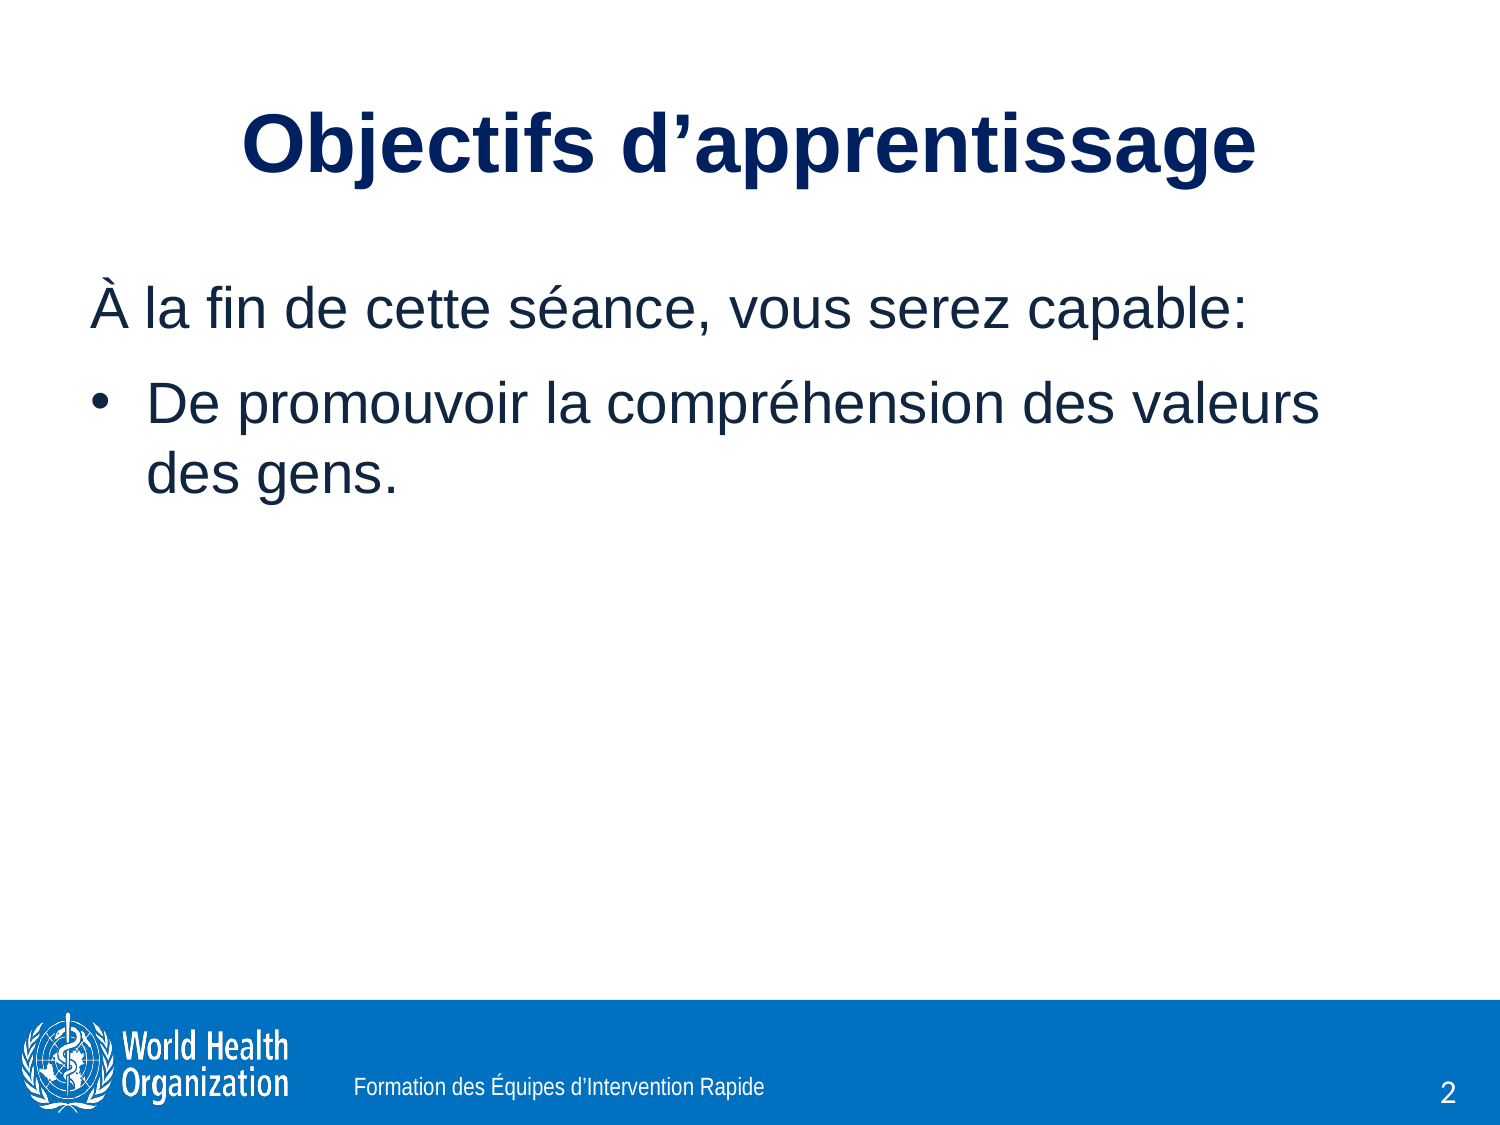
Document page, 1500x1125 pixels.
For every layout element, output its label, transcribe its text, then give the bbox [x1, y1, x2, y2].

picture [21, 1012, 288, 1113]
title Objectifs d’apprentissage [75, 45, 1425, 233]
list À la fin de cette séance, vous serez capable: De promouvoir la compréhension des valeurs des gens. [75, 262, 1425, 1005]
